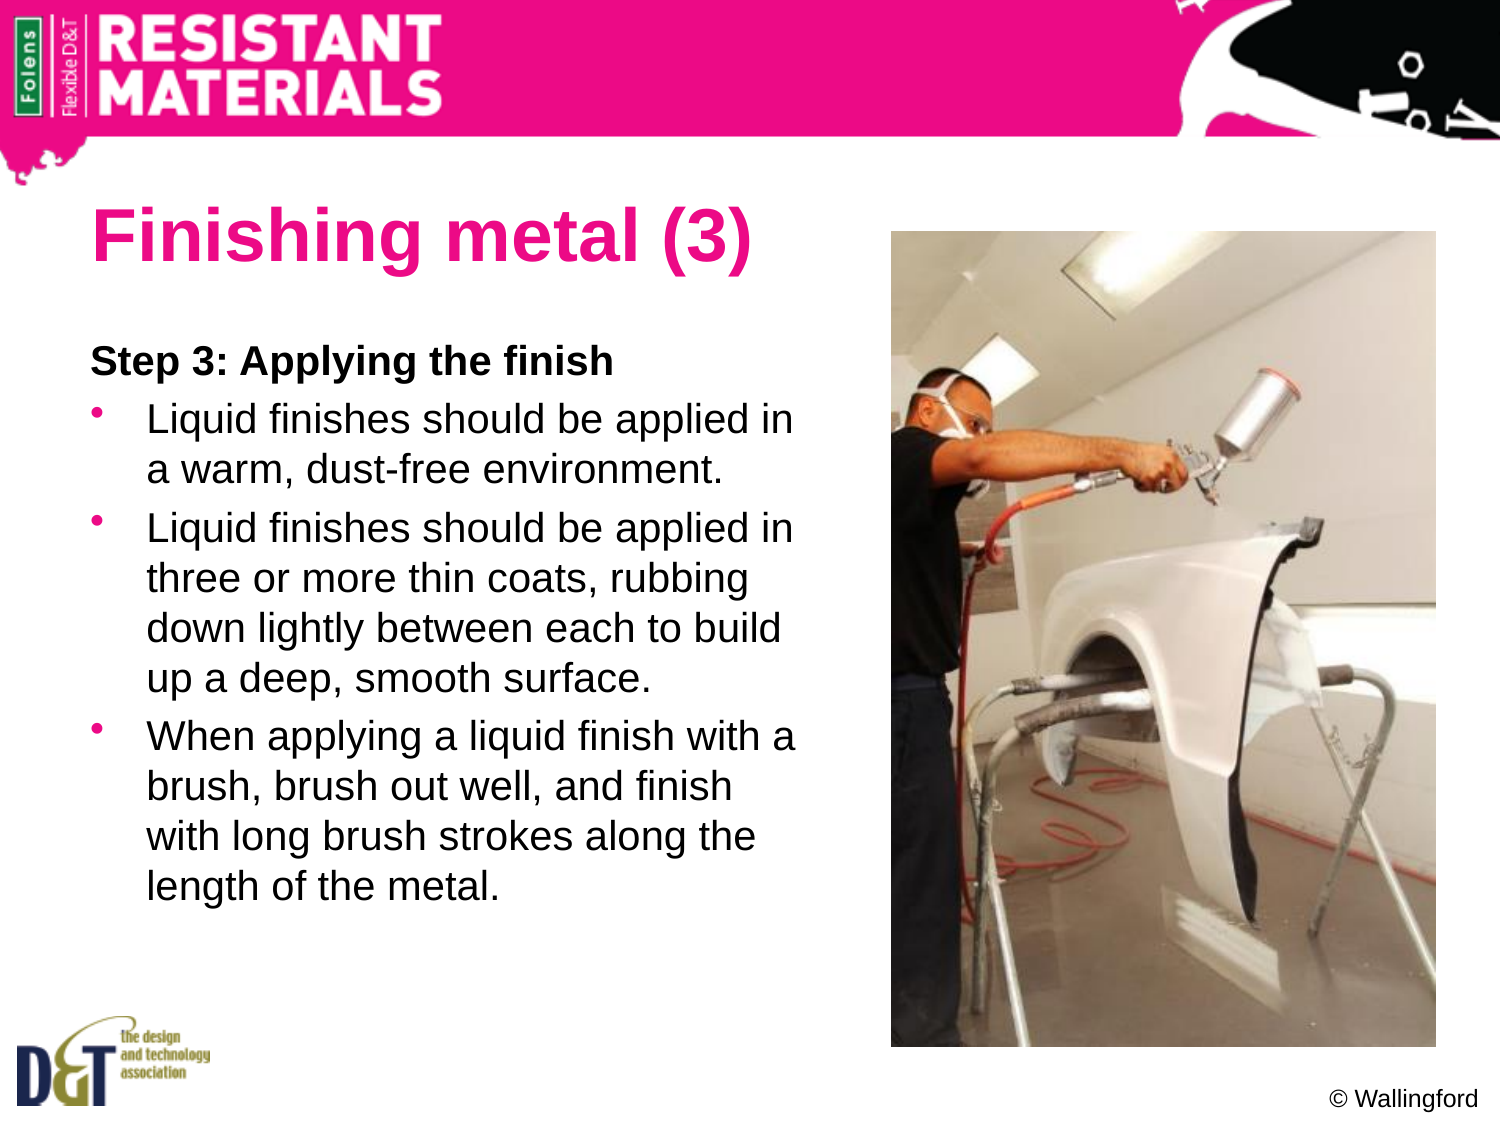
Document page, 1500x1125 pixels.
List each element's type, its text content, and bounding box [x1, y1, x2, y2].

picture [0, 0, 1500, 1125]
title Finishing metal (3) [76, 160, 1427, 301]
list Step 3: Applying the finish Liquid finishes should be applied in a warm, dust-free environment. Liquid finishes should be applied in three or more thin coats, rubbing down lightly between each to build up a deep, smooth surface. When applying a liquid finish with a brush, brush out well, and finish with long brush strokes along the length of the metal. [75, 326, 833, 1005]
text_box © Wallingford [1257, 1074, 1495, 1125]
